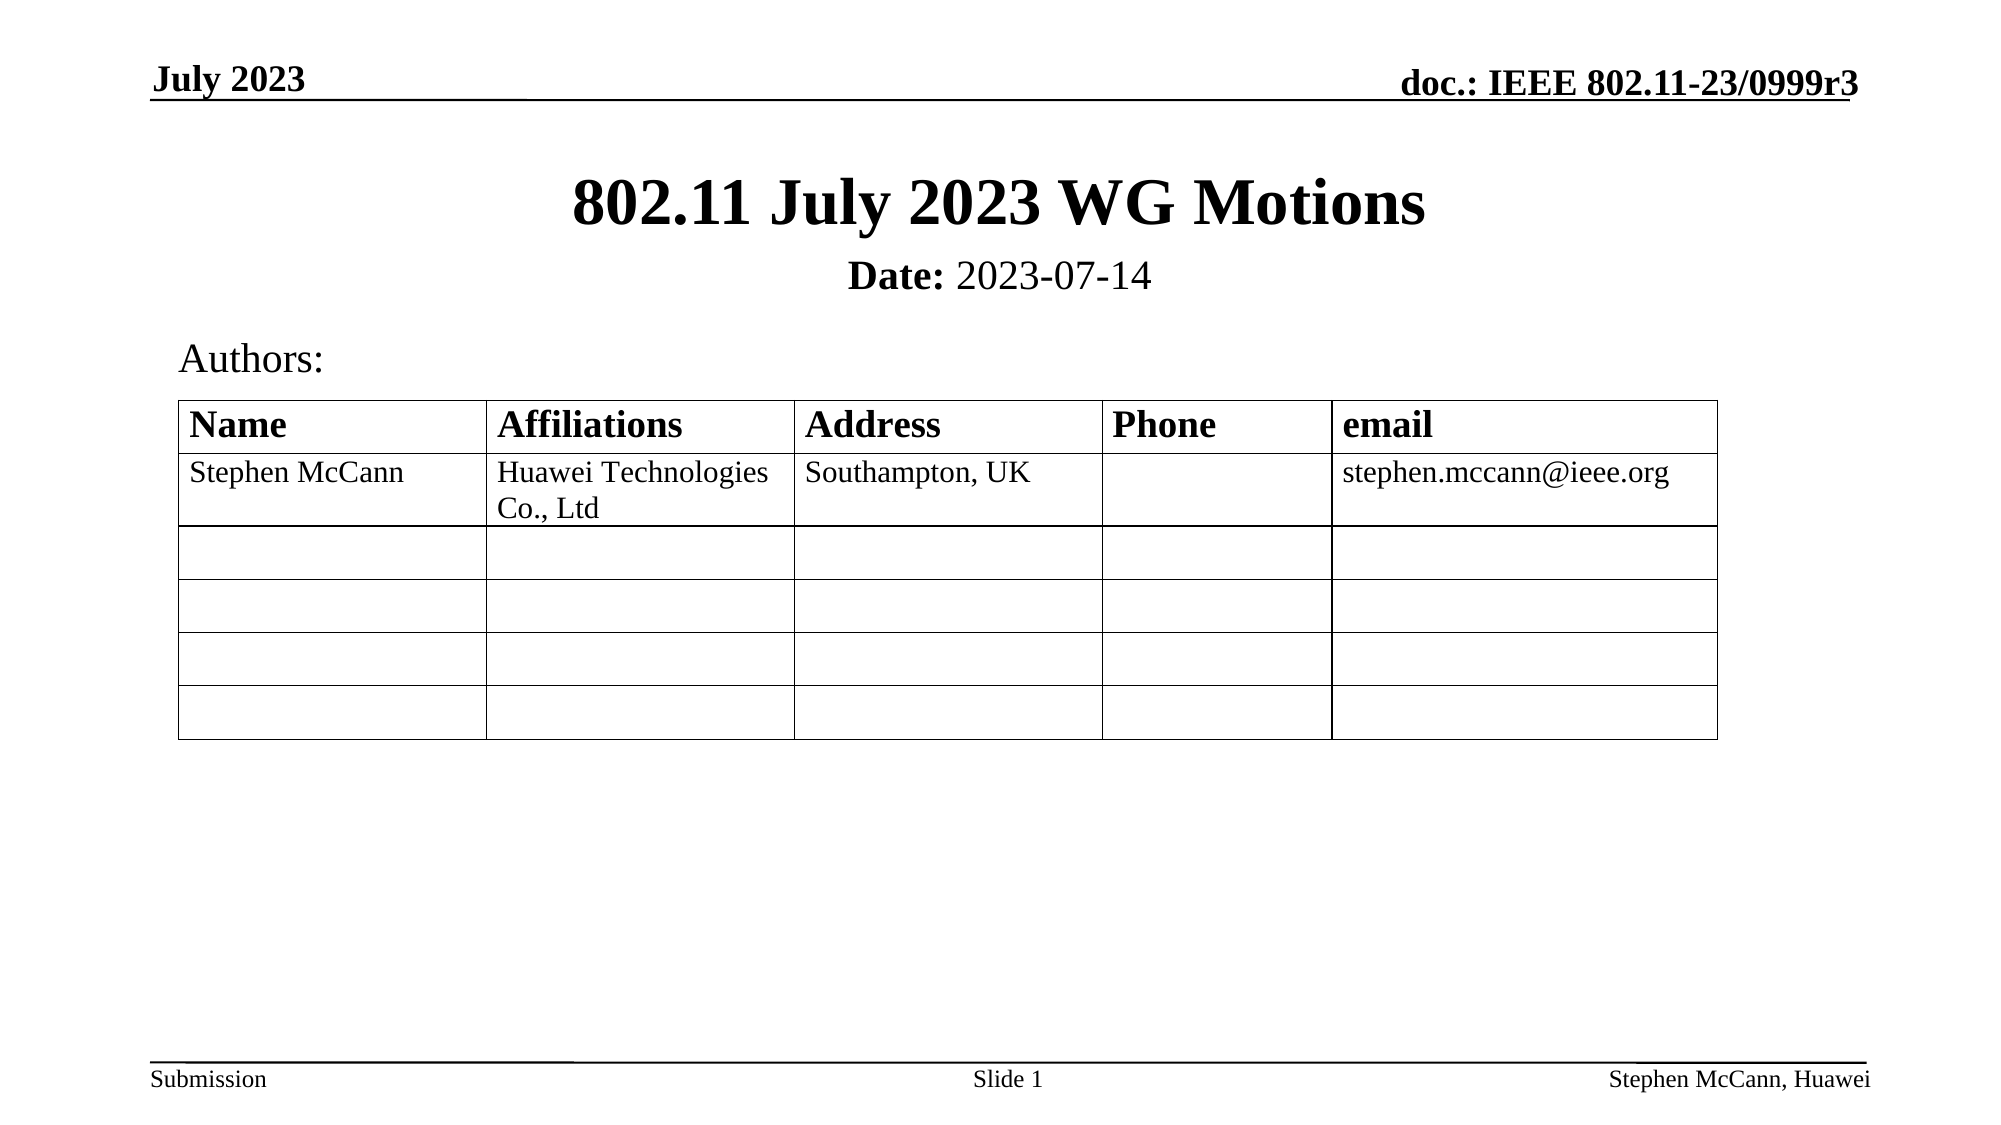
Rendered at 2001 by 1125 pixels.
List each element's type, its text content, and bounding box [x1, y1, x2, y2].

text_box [164, 399, 1762, 789]
slide_number Slide 1 [950, 1061, 1067, 1123]
text_box Authors: [162, 323, 401, 387]
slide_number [152, 54, 563, 100]
subtitle Date: 2023-07-14 [299, 239, 1701, 319]
title 802.11 July 2023 WG Motions [149, 76, 1851, 319]
footer Stephen McCann, Huawei [1174, 1061, 1872, 1093]
